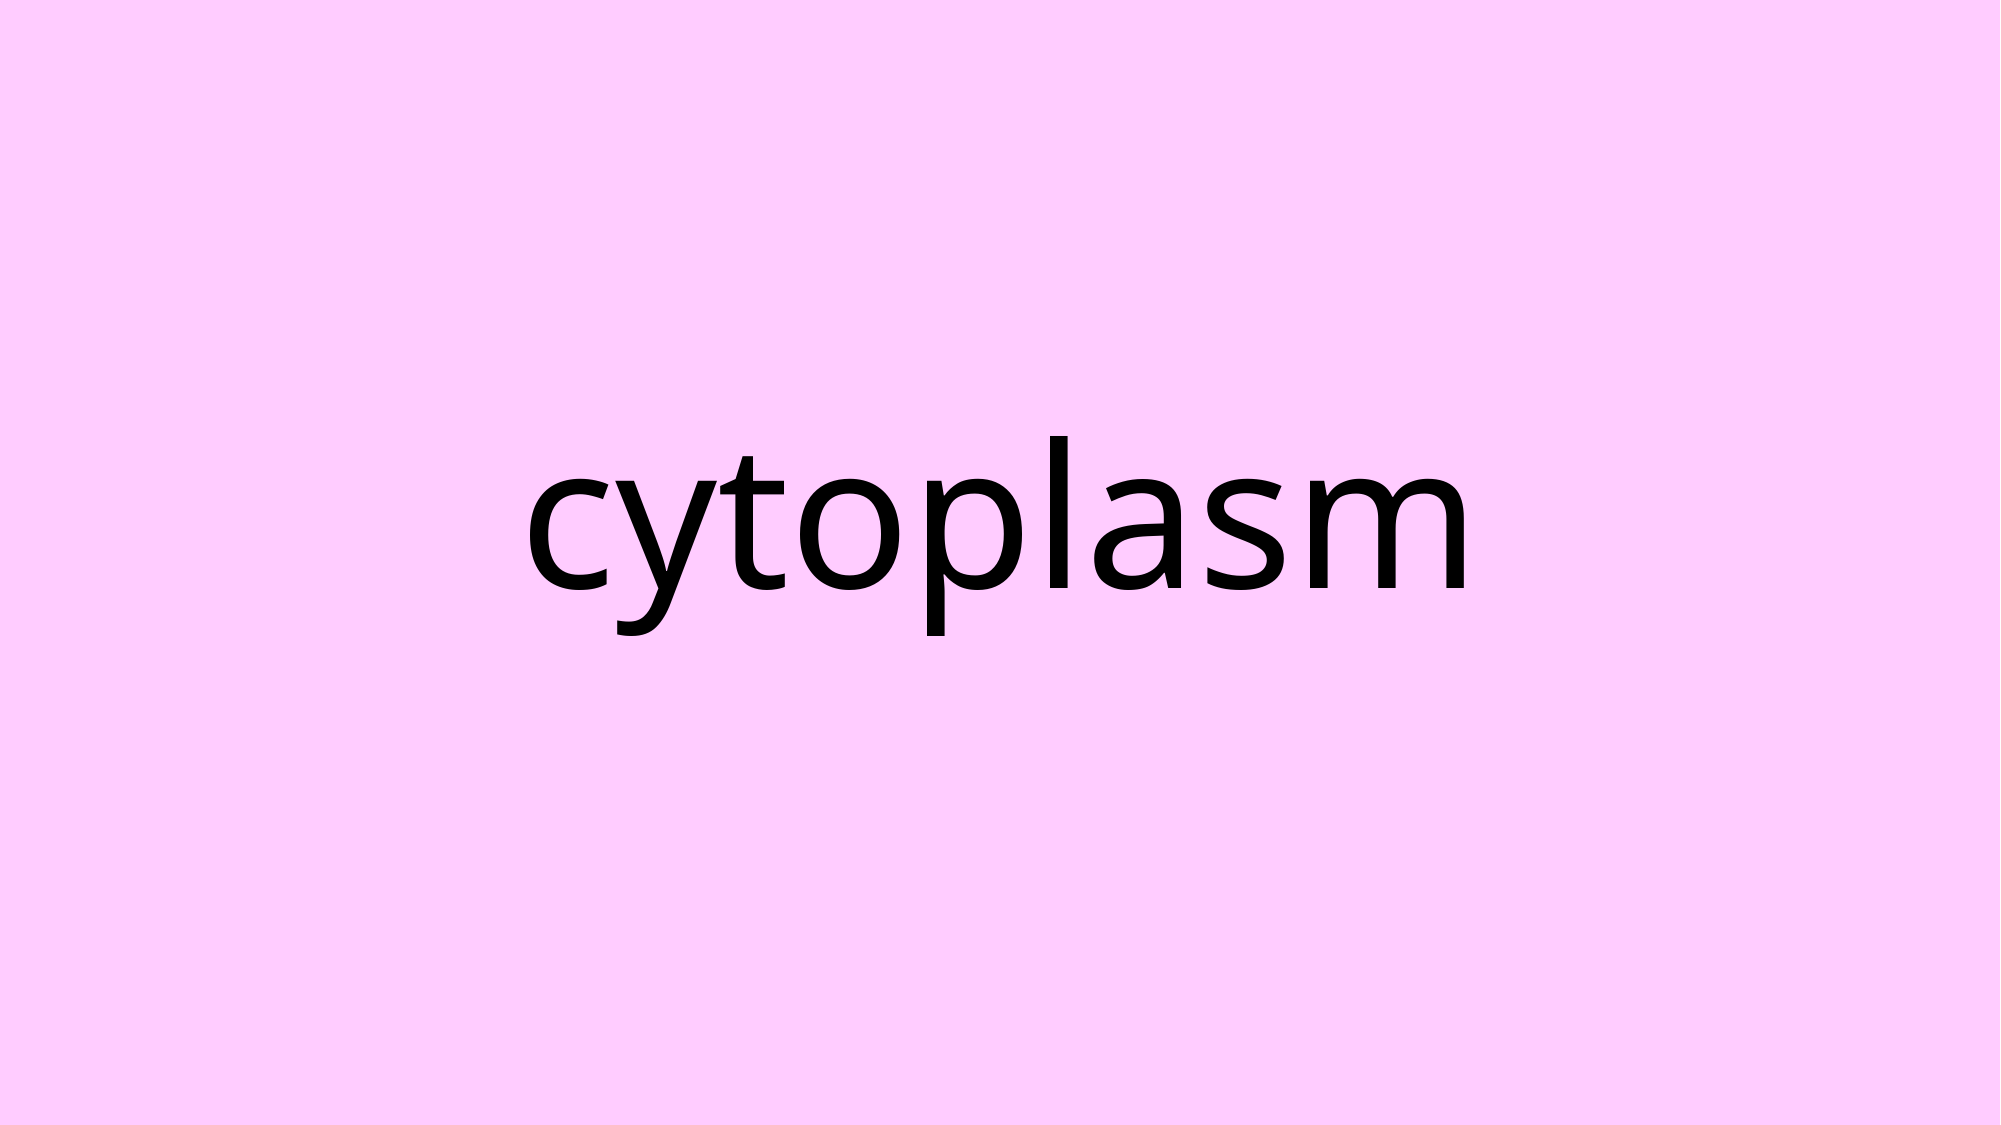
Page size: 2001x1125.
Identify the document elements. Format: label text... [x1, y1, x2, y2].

title cytoplasm [353, 414, 1647, 633]
